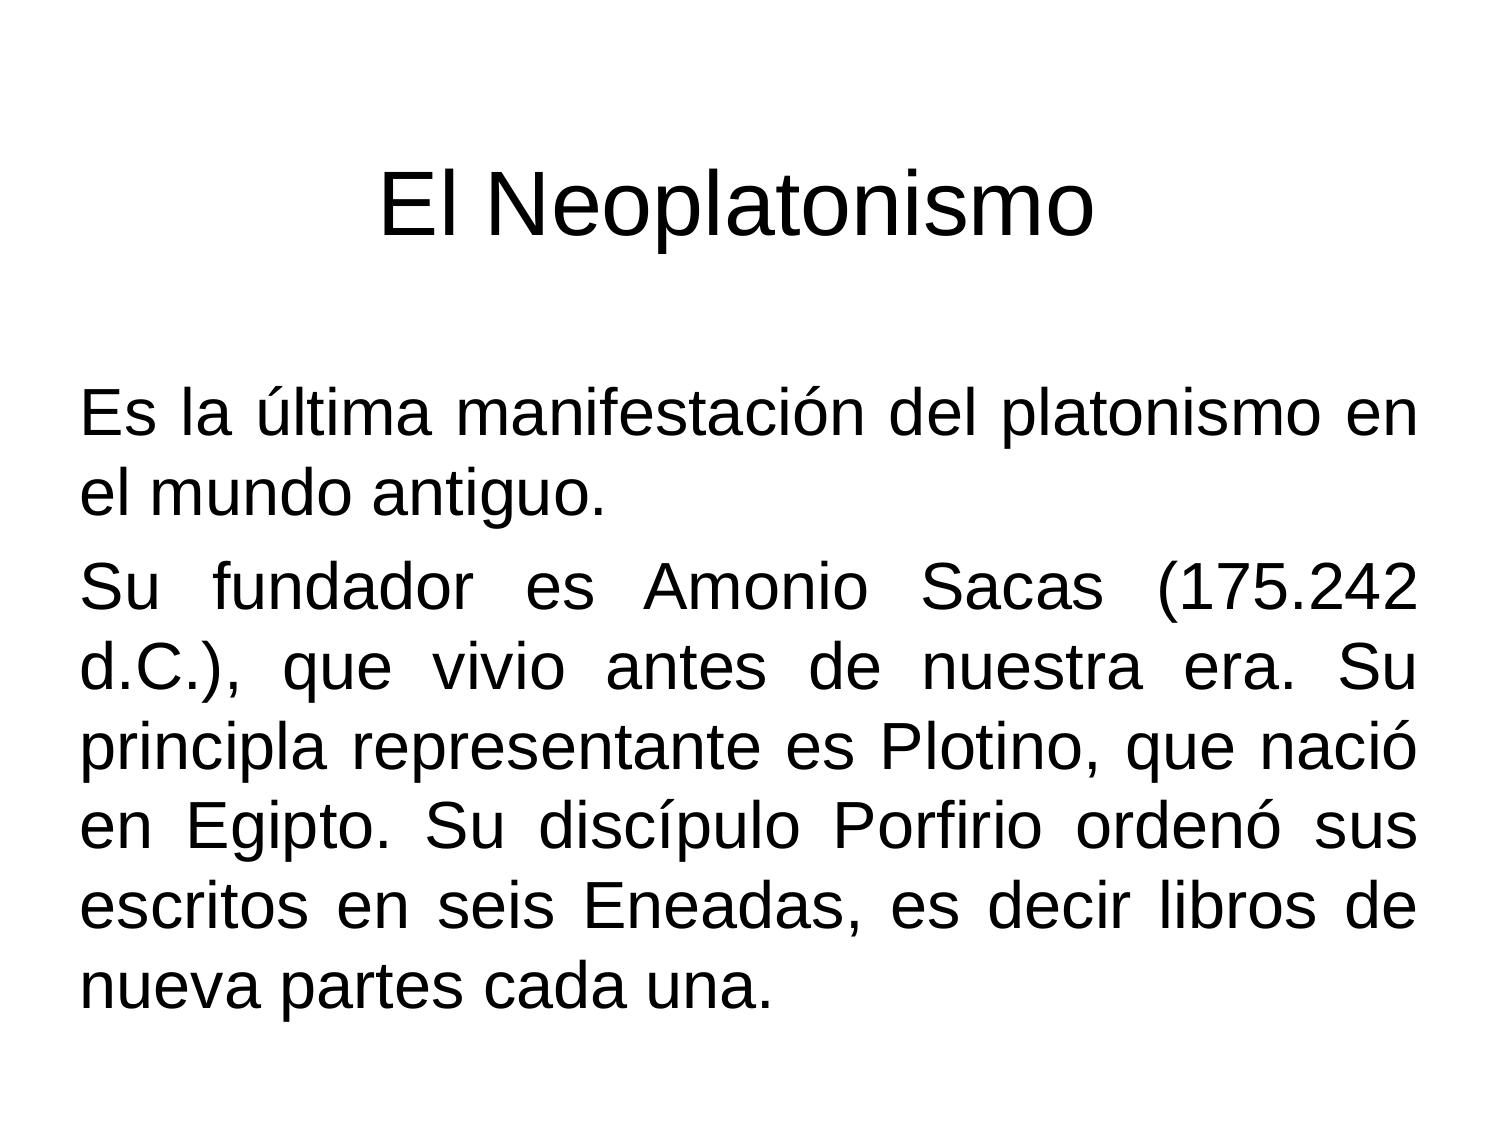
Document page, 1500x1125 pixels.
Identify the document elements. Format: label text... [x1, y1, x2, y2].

title El Neoplatonismo [100, 77, 1376, 320]
subtitle Es la última manifestación del platonismo en el mundo antiguo. Su fundador es Amonio Sacas (175.242 d.C.), que vivio antes de nuestra era. Su principla representante es Plotino, que nació en Egipto. Su discípulo Porfirio ordenó sus escritos en seis Eneadas, es decir libros de nueva partes cada una. [64, 361, 1436, 1059]
